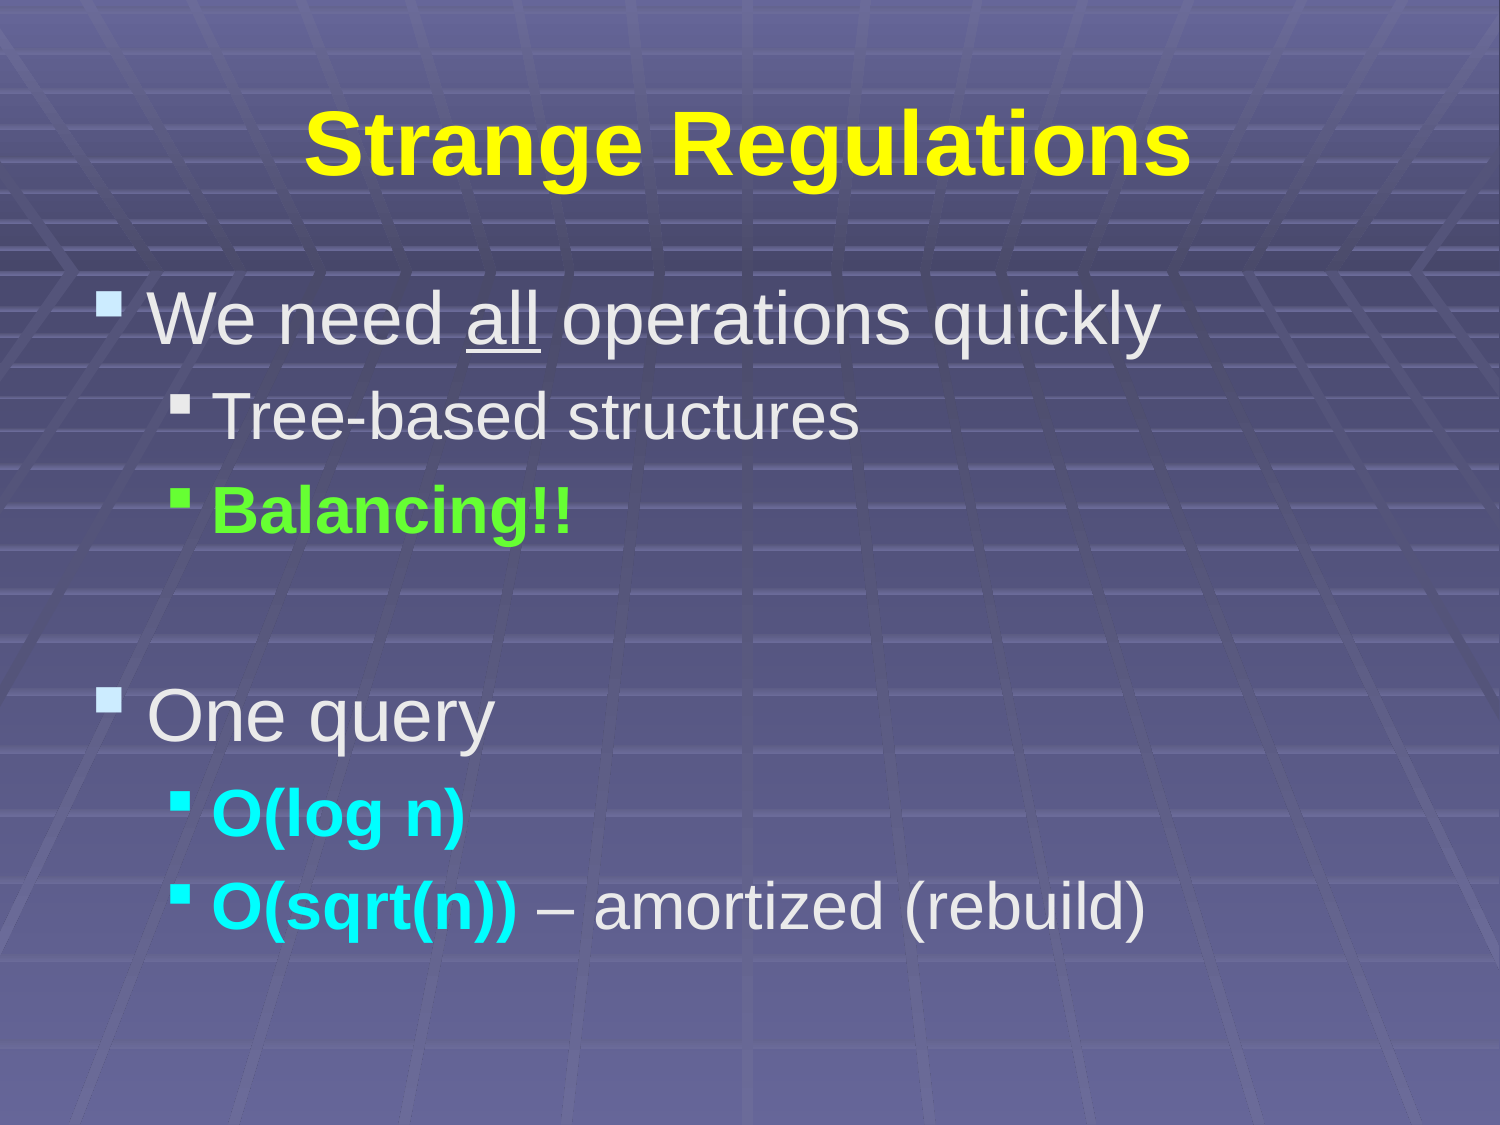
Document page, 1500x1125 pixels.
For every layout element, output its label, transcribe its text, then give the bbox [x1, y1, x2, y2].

list We need all operations quickly Tree-based structures Balancing!! One query O(log n) O(sqrt(n)) – amortized (rebuild) [74, 261, 1425, 1001]
title Strange Regulations [74, 44, 1425, 233]
